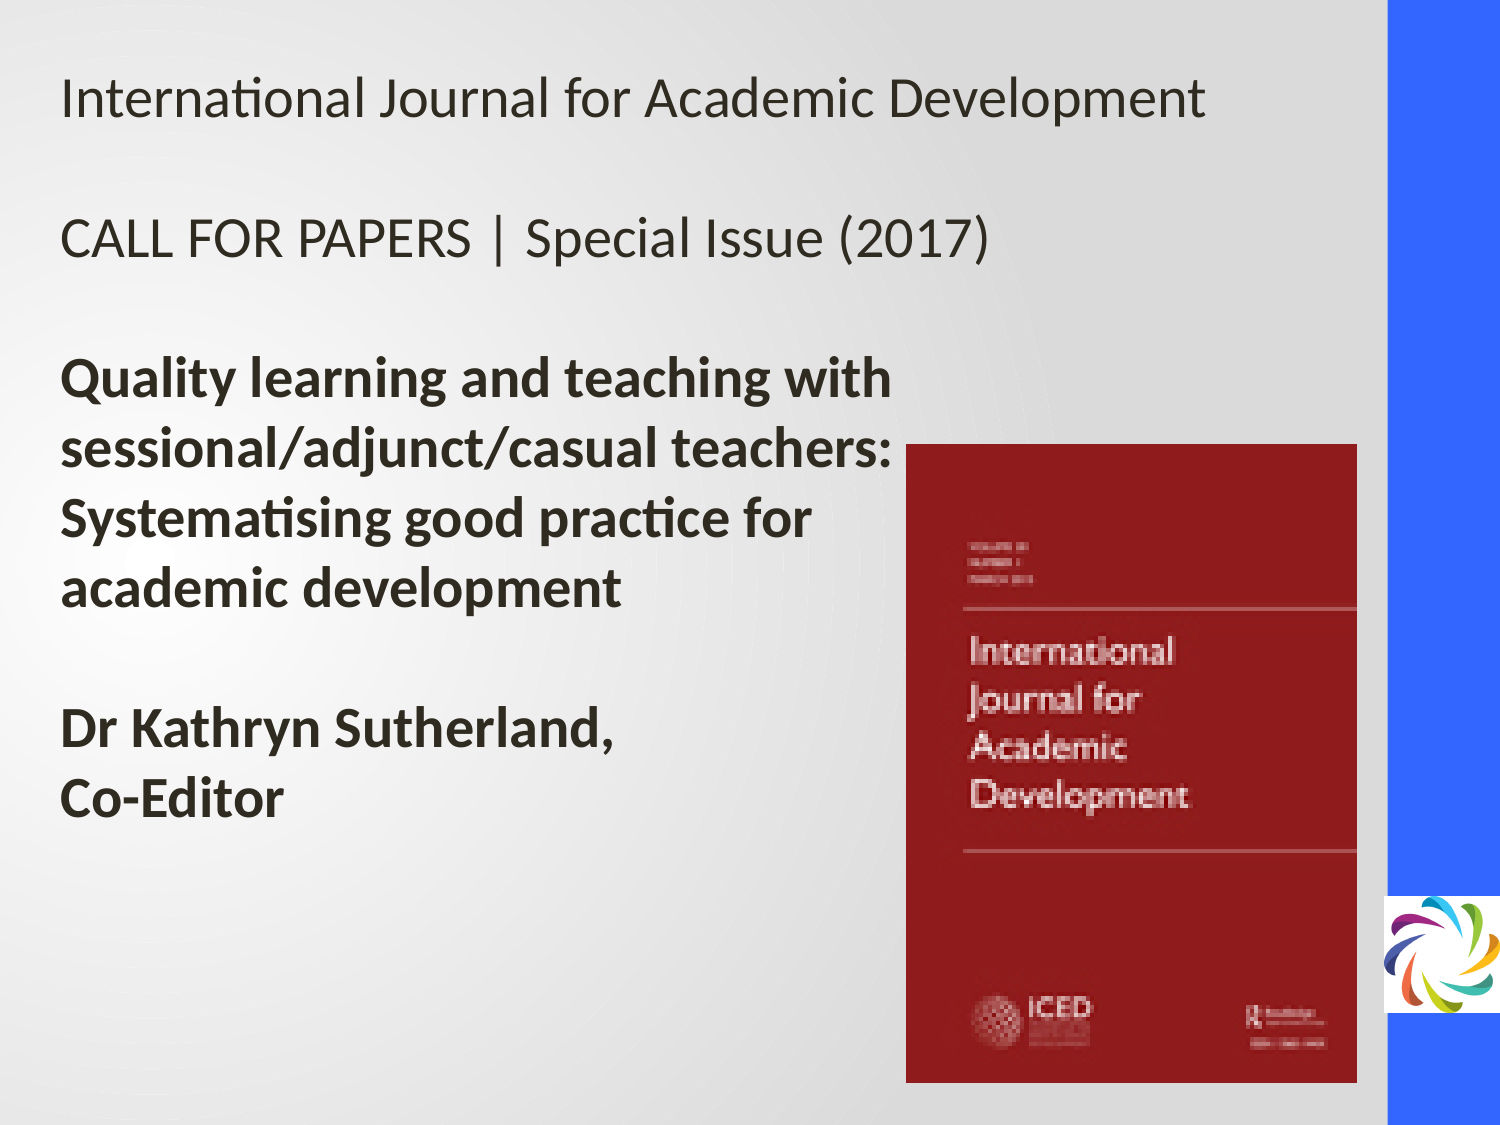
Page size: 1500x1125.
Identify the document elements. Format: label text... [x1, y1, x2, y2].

picture [905, 443, 1357, 1083]
text_box International Journal for Academic Development CALL FOR PAPERS | Special Issue (2017) Quality learning and teaching with sessional/adjunct/casual teachers: Systematising good practice for academic development Dr Kathryn Sutherland, Co-Editor [45, 51, 1284, 927]
picture [1384, 896, 1500, 1013]
